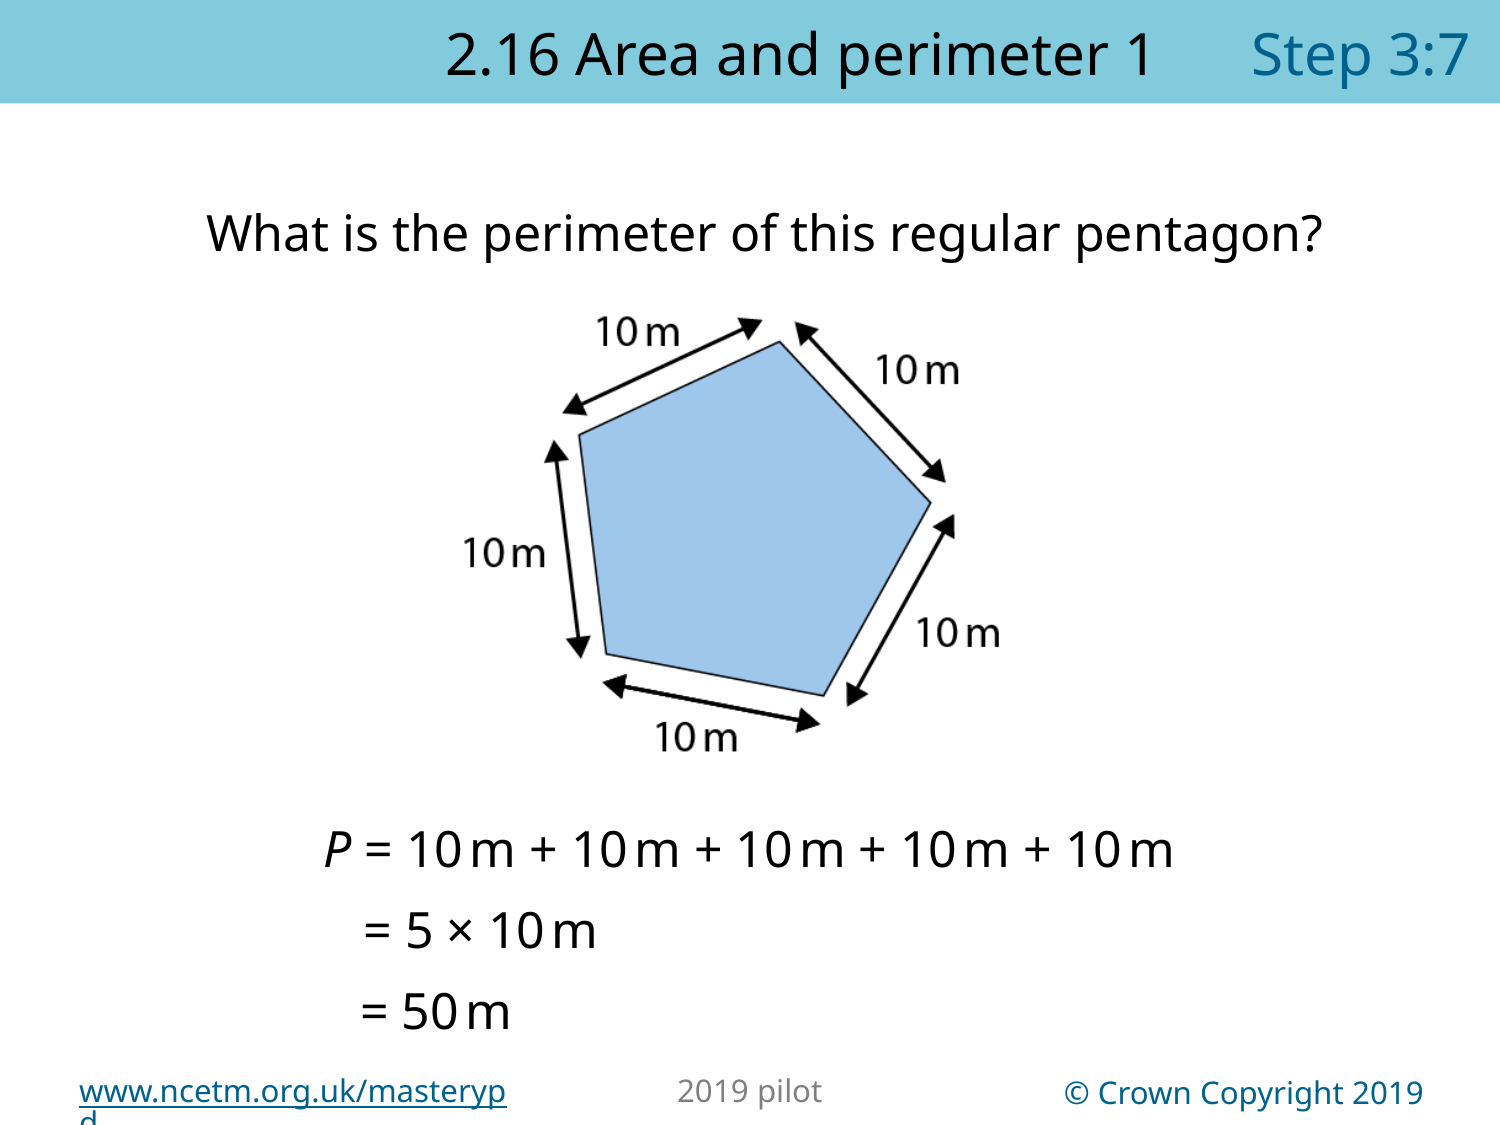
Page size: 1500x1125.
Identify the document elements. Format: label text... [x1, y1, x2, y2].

text_box = 5 × 10 m [348, 890, 614, 966]
text_box P = 10 m + 10 m + 10 m + 10 m + 10 m [308, 809, 1191, 885]
text_box = 50 m [345, 972, 528, 1048]
text_box What is the perimeter of this regular pentagon? [190, 193, 1340, 269]
picture [447, 308, 1031, 782]
list 2.16 Area and perimeter 1 Step 3:7 [0, 0, 1500, 104]
